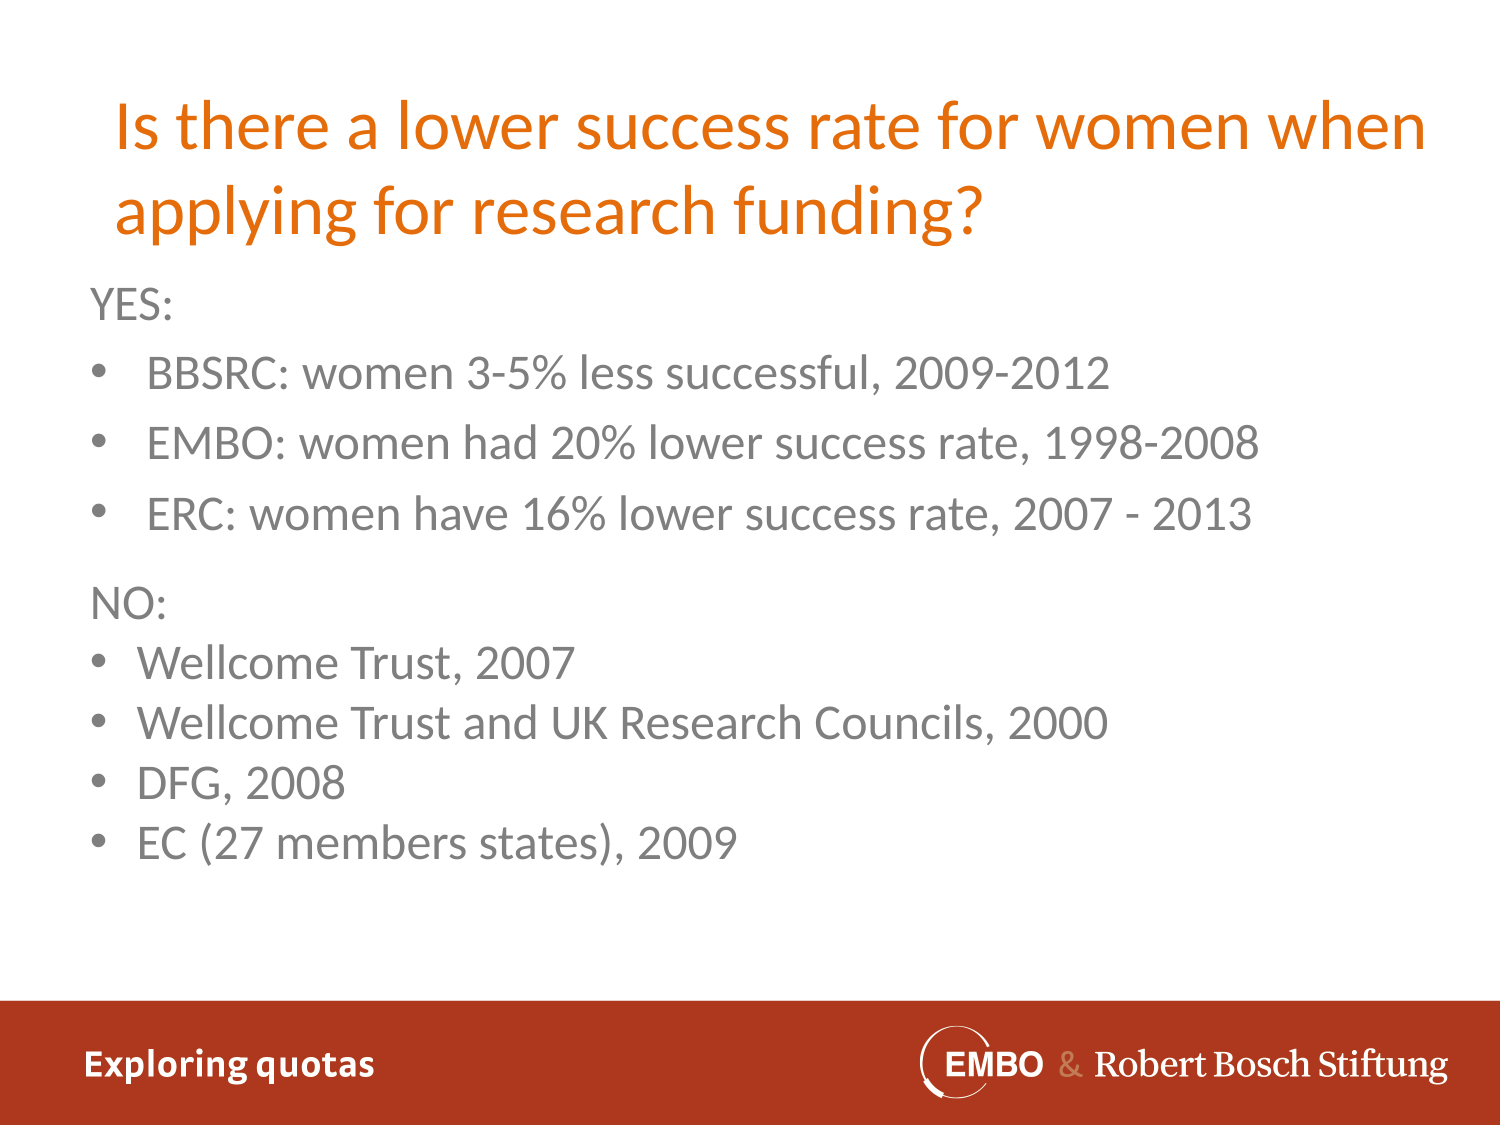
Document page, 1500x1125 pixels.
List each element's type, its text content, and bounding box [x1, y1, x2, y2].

text_box NO: Wellcome Trust, 2007 Wellcome Trust and UK Research Councils, 2000 DFG, 2008 EC (27 members states), 2009 [74, 562, 1399, 878]
text_box Is there a lower success rate for women when applying for research funding? [99, 70, 1450, 258]
picture [0, 0, 1500, 1125]
list YES: BBSRC: women 3-5% less successful, 2009-2012 EMBO: women had 20% lower success rate, 1998-2008 ERC: women have 16% lower success rate, 2007 - 2013 [75, 262, 1425, 535]
